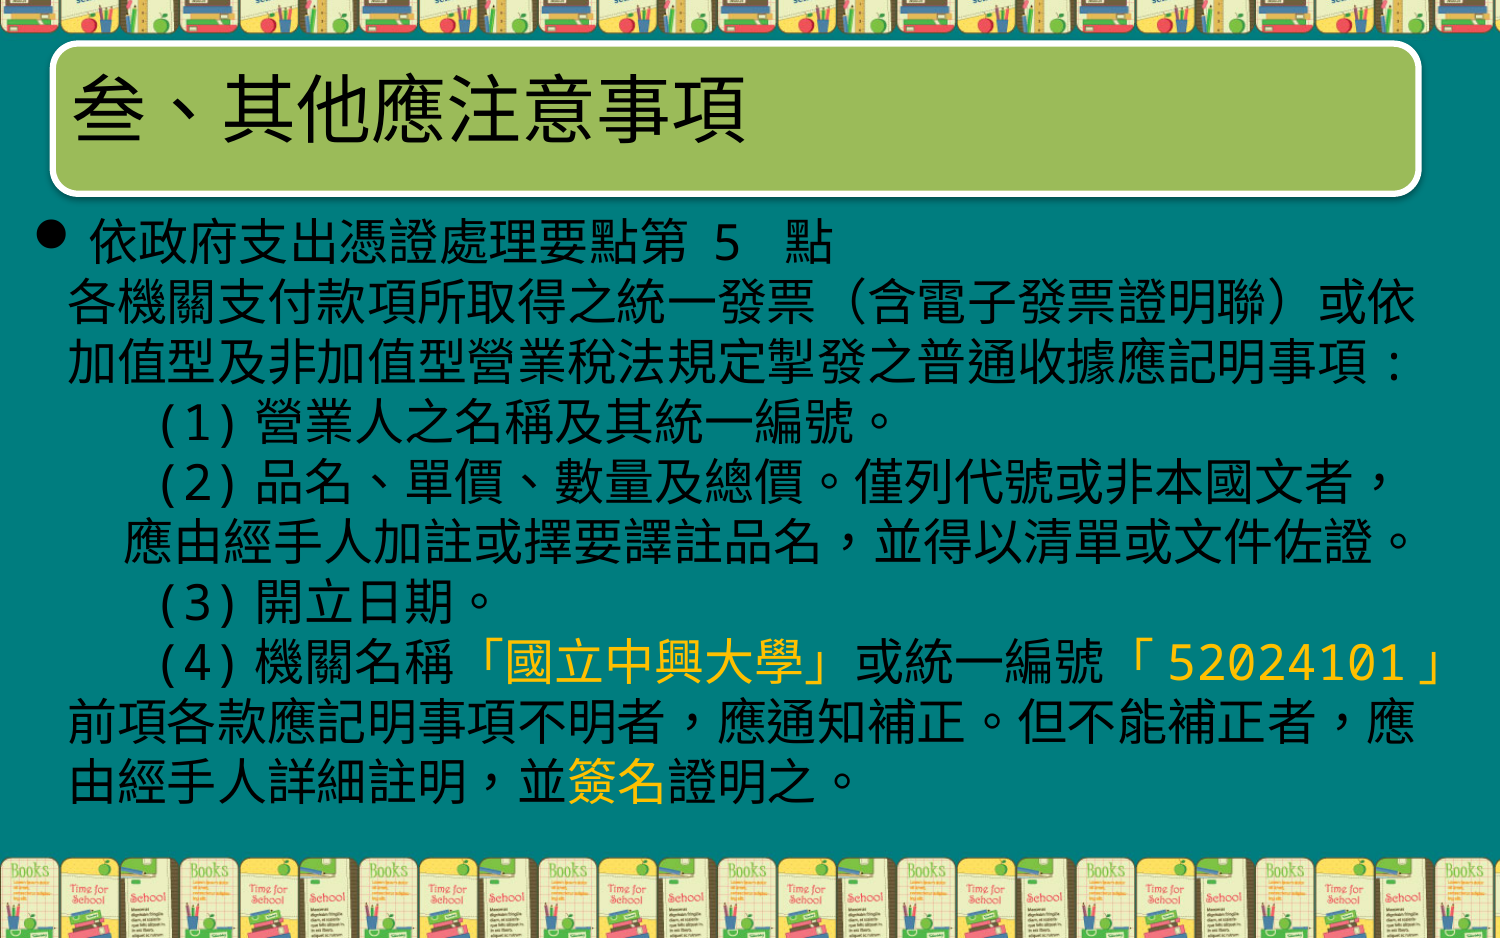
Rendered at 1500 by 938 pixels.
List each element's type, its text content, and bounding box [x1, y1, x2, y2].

list 依政府支出憑證處理要點第 5 點 各機關支付款項所取得之統一發票（含電子發票證明聯）或依 加值型及非加值型營業稅法規定掣發之普通收據應記明事項: (1)營業人之名稱及其統一編號。 (2)品名、單價、數量及總價。僅列代號或非本國文者， 應由經手人加註或擇要譯註品名，並得以清單或文件佐證。 (3)開立日期。 (4)機關名稱「國立中興大學」或統一編號「52024101」 前項各款應記明事項不明者，應通知補正。但不能補正者，應 由經手人詳細註明，並簽名證明之。 [17, 213, 1495, 912]
text_box [49, 40, 1422, 197]
text_box 叁、其他應注意事項 [56, 55, 761, 160]
picture [0, 0, 1500, 938]
